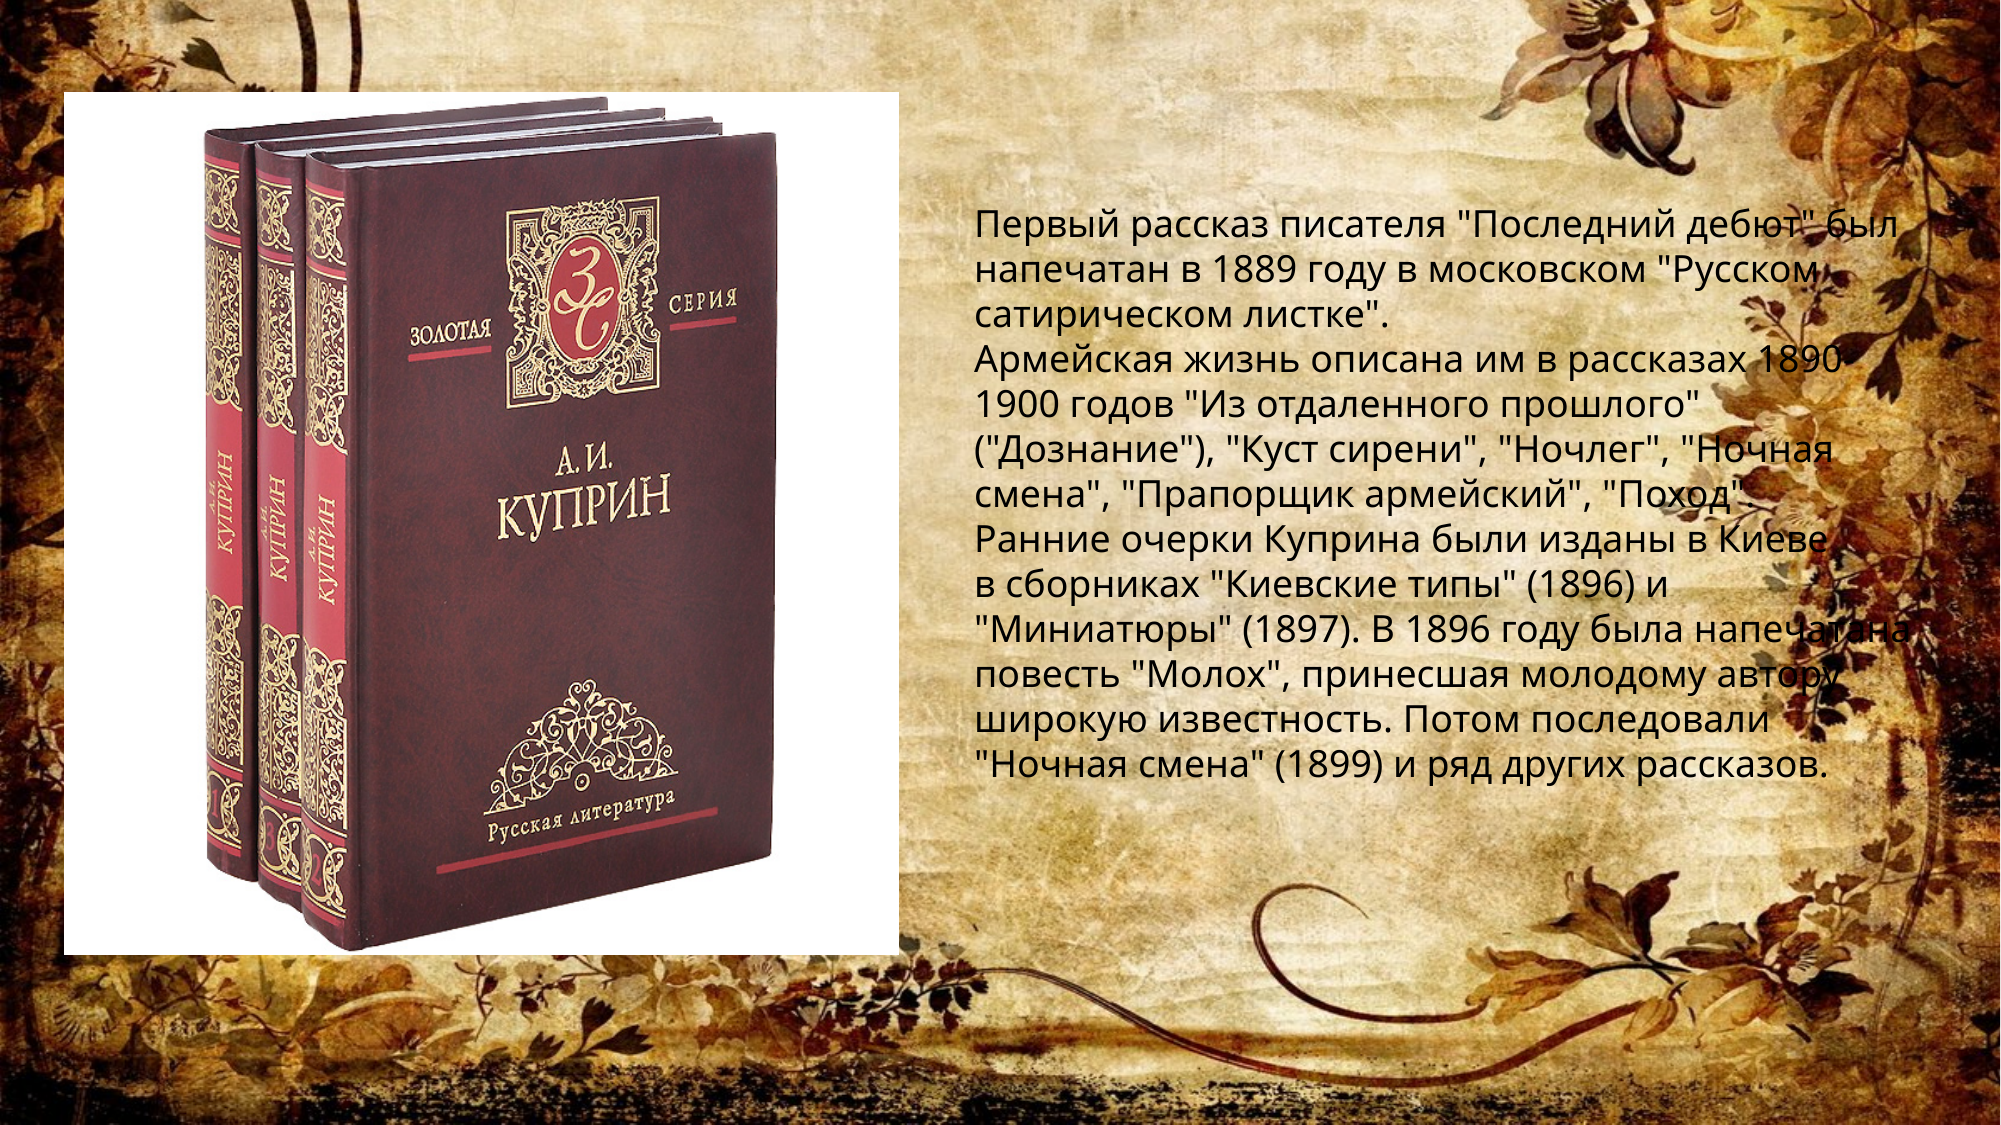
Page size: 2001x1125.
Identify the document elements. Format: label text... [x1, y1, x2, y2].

picture [0, 0, 2001, 1125]
text_box Первый рассказ писателя "Последний дебют" был напечатан в 1889 году в московском "Русском сатирическом листке". Армейская жизнь описана им в рассказах 1890-1900 годов "Из отдаленного прошлого" ("Дознание"), "Куст сирени", "Ночлег", "Ночная смена", "Прапорщик армейский", "Поход". Ранние очерки Куприна были изданы в Киеве в сборниках "Киевские типы" (1896) и "Миниатюры" (1897). В 1896 году была напечатана повесть "Молох", принесшая молодому автору широкую известность. Потом последовали "Ночная смена" (1899) и ряд других рассказов. [959, 192, 1938, 793]
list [64, 92, 899, 955]
